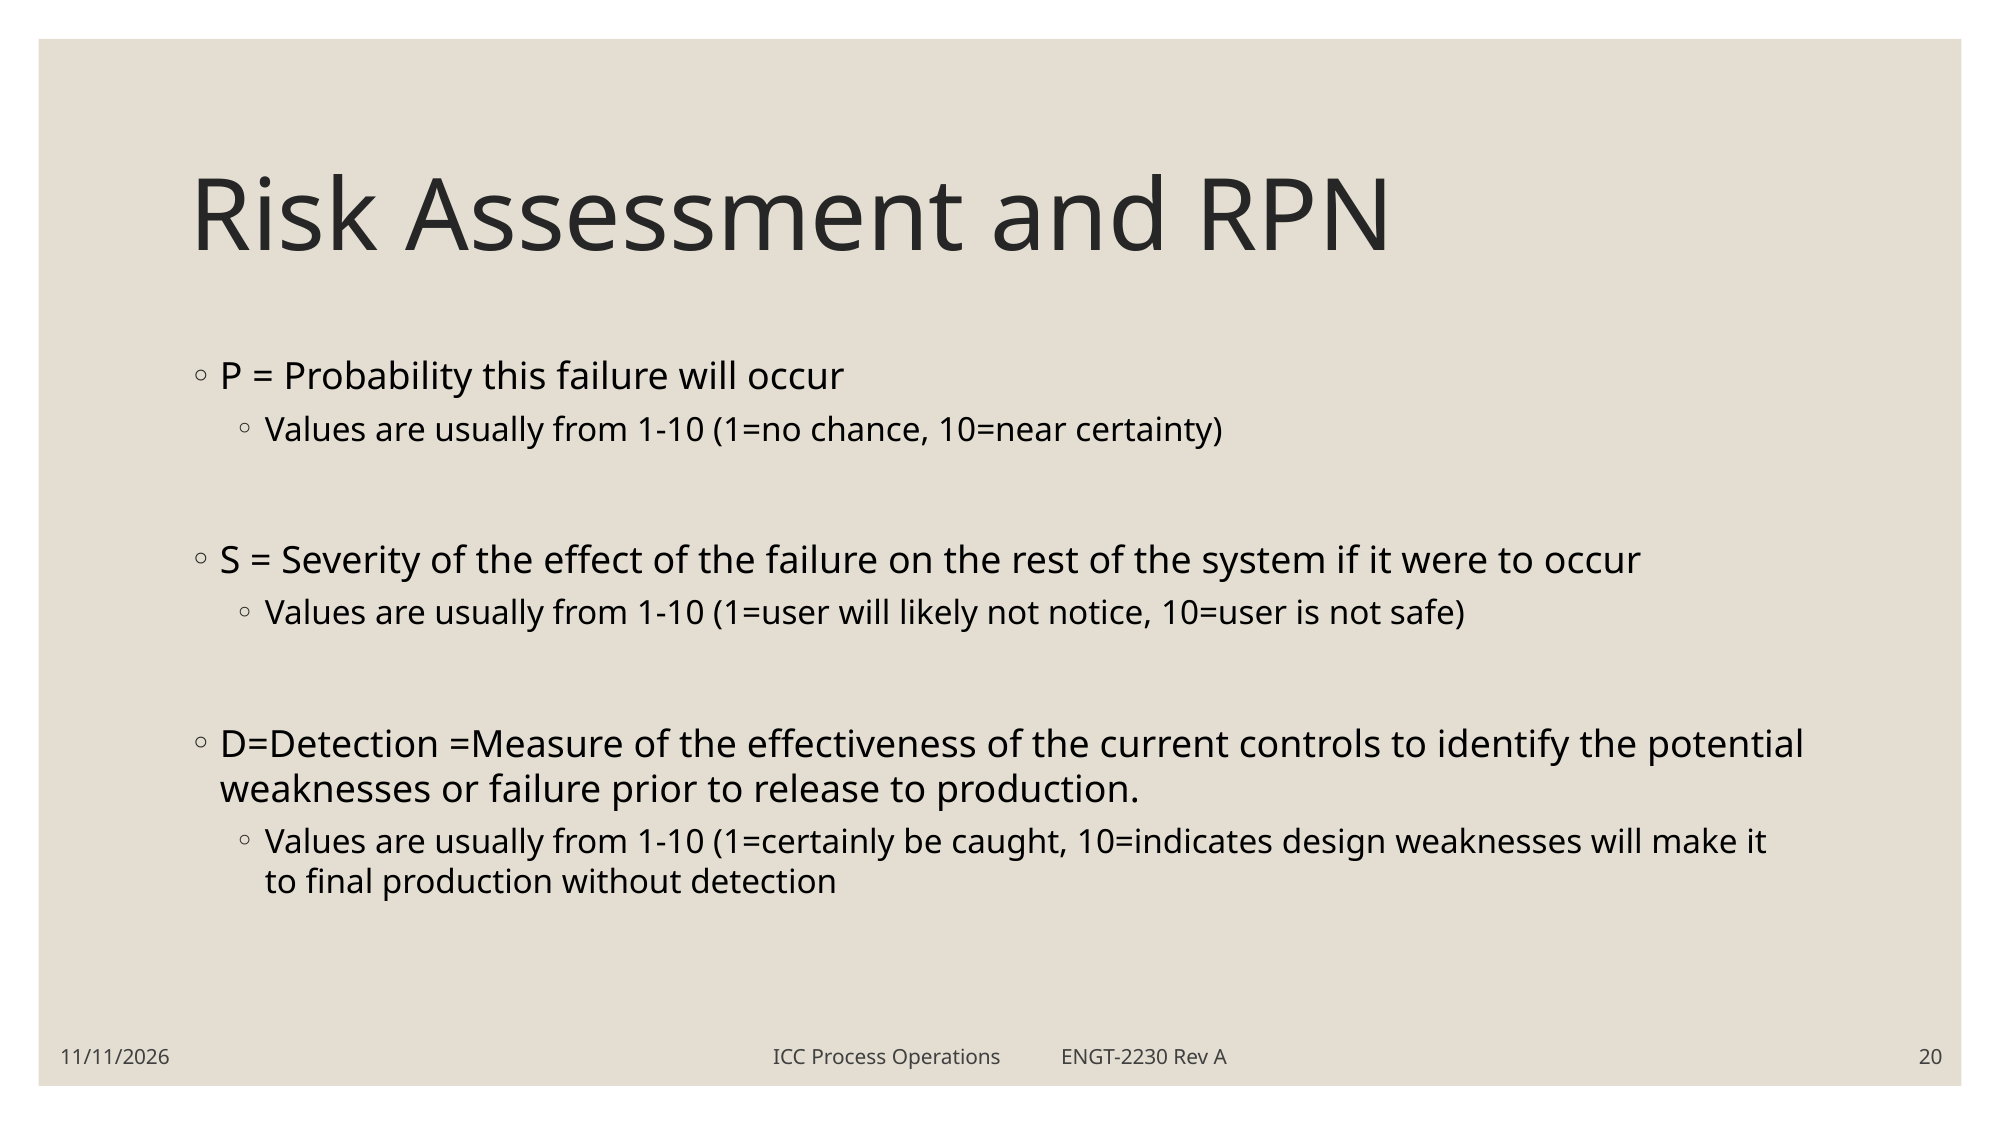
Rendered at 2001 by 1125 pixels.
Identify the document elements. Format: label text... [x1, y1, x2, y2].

footer ICC Process Operations ENGT-2230 Rev A [572, 1034, 1428, 1080]
slide_number 20 [1717, 1034, 1958, 1080]
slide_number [45, 1034, 495, 1080]
title Risk Assessment and RPN [174, 105, 1825, 331]
list P = Probability this failure will occur Values are usually from 1-10 (1=no chance, 10=near certainty) S = Severity of the effect of the failure on the rest of the system if it were to occur Values are usually from 1-10 (1=user will likely not notice, 10=user is not safe) D=Detection =Measure of the effectiveness of the current controls to identify the potential weaknesses or failure prior to release to production. Values are usually from 1-10 (1=certainly be caught, 10=indicates design weaknesses will make it to final production without detection [174, 345, 1825, 990]
